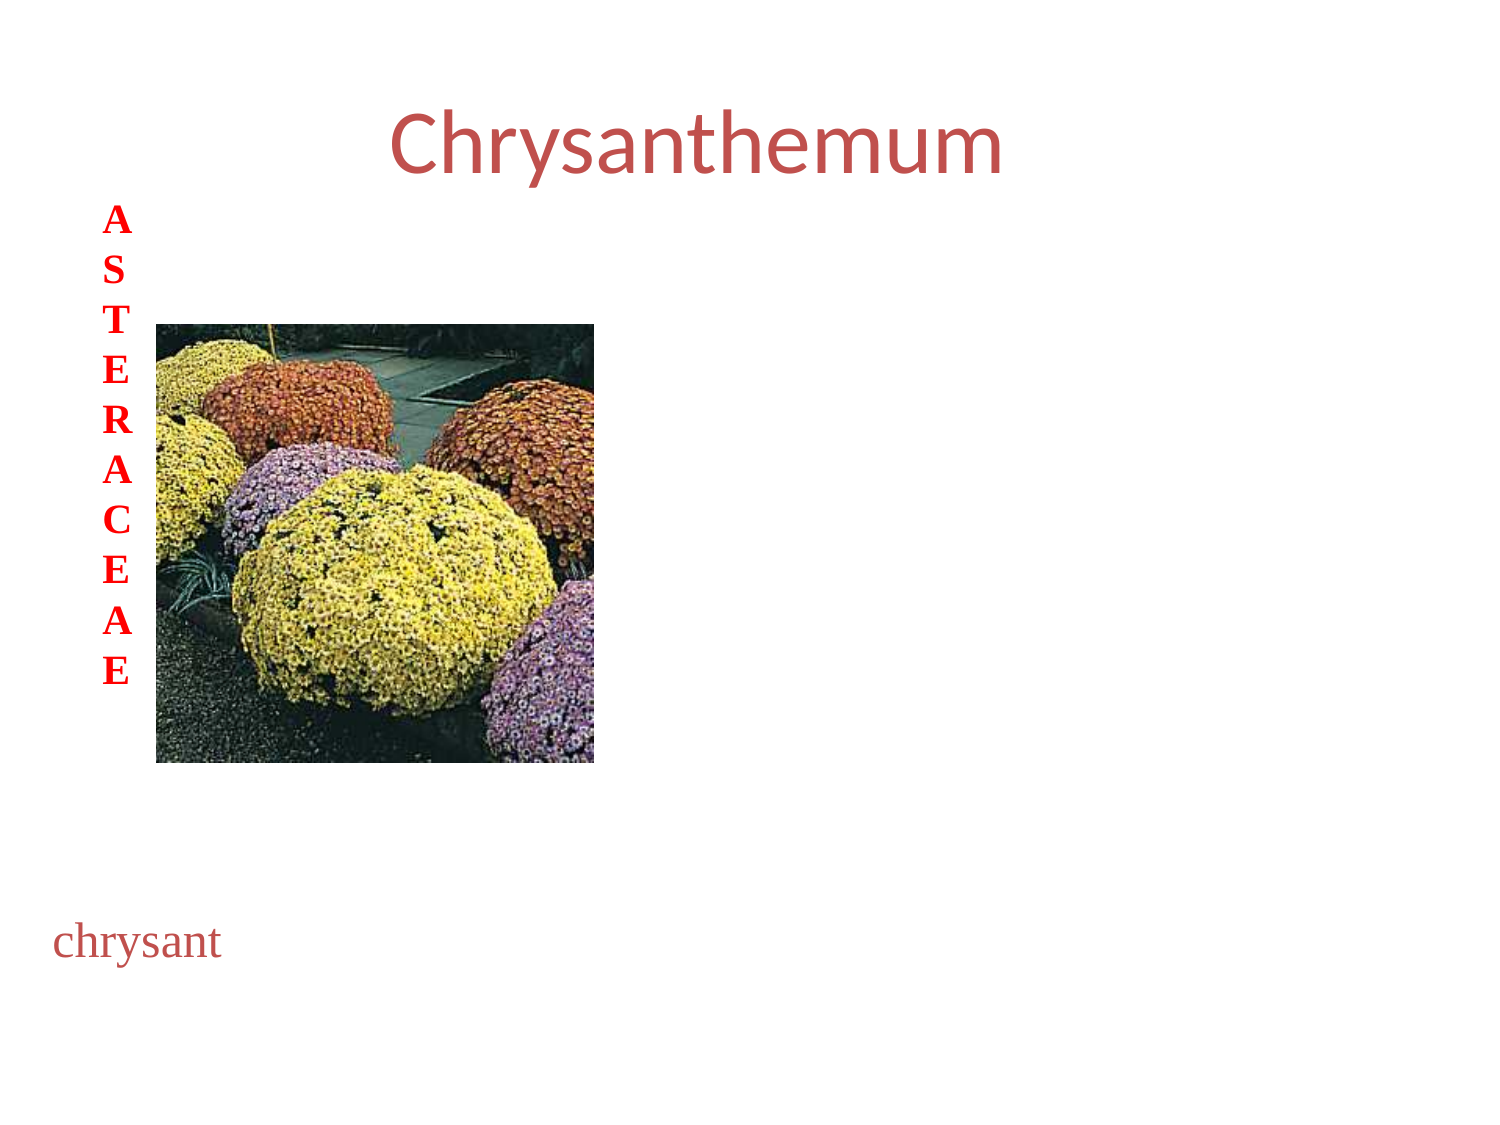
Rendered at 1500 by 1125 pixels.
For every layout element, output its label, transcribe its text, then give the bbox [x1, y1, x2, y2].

title Chrysanthemum [0, 42, 1459, 231]
text_box chrysant [37, 899, 1100, 975]
text_box ASTERACEAE [87, 184, 150, 700]
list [155, 324, 594, 763]
